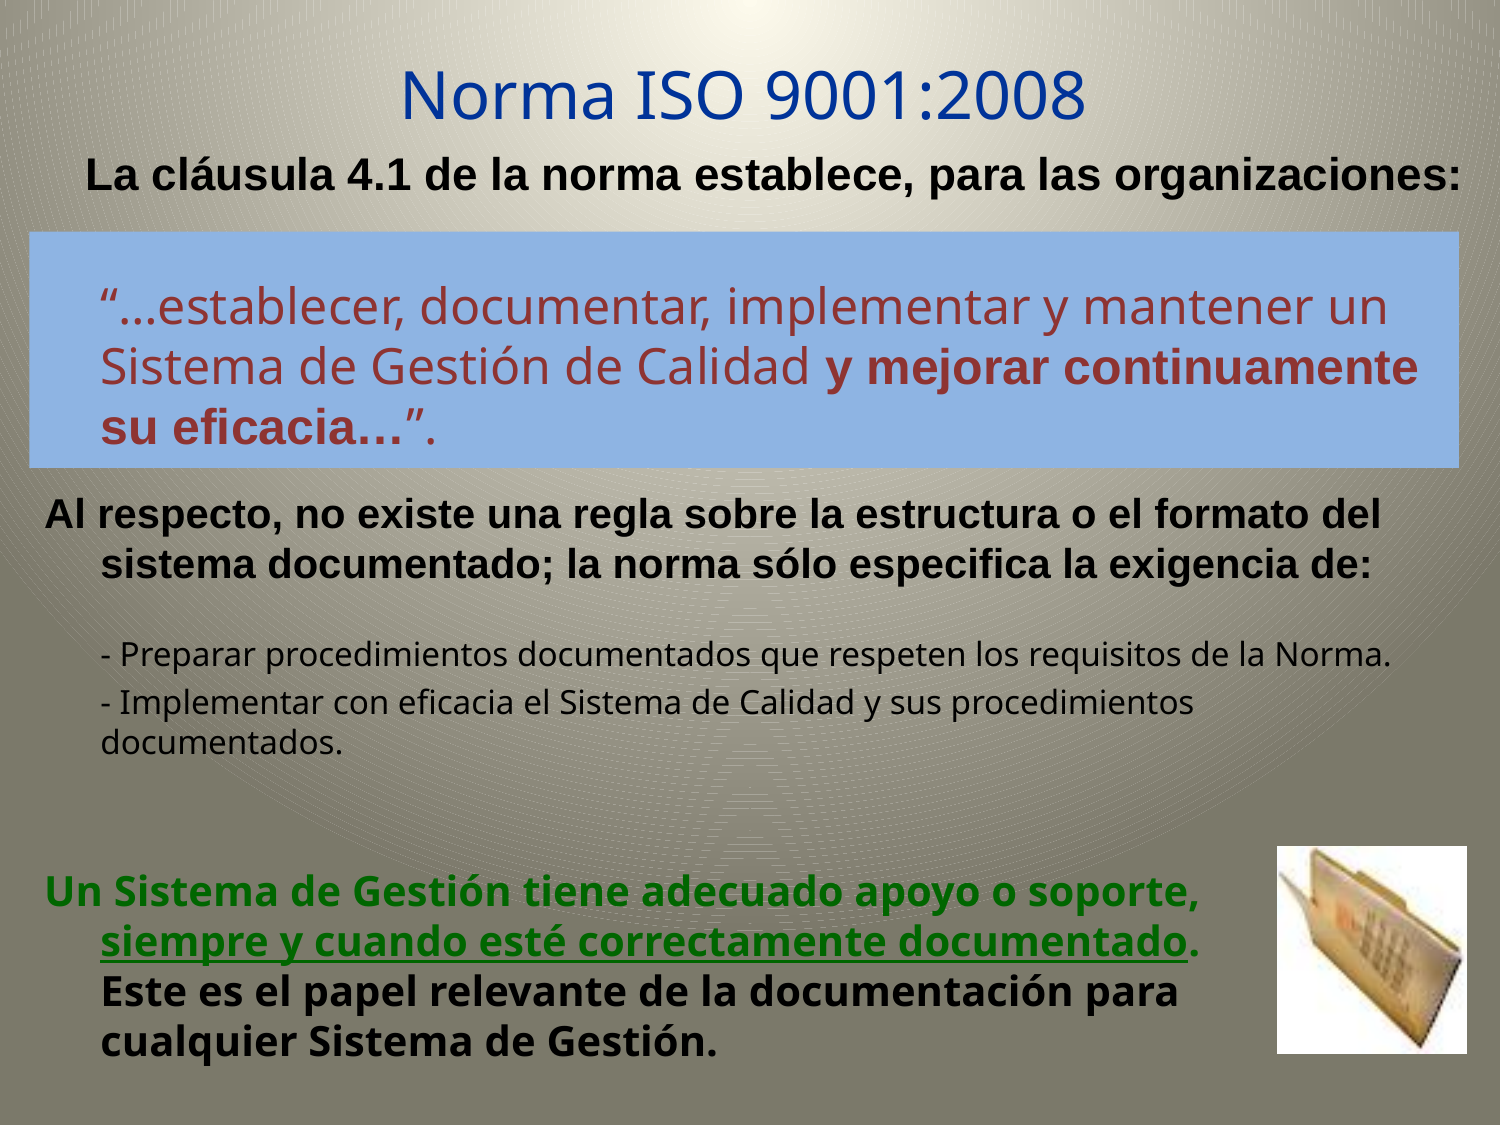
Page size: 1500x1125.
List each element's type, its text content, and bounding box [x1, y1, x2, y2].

title Norma ISO 9001:2008 [29, 30, 1460, 156]
text_box Al respecto, no existe una regla sobre la estructura o el formato del sistema documentado; la norma sólo especifica la exigencia de: - Preparar procedimientos documentados que respeten los requisitos de la Norma. - Implementar con eficacia el Sistema de Calidad y sus procedimientos documentados. [29, 479, 1459, 769]
text_box La cláusula 4.1 de la norma establece, para las organizaciones: [70, 137, 1500, 172]
text_box “…establecer, documentar, implementar y mantener un Sistema de Gestión de Calidad y mejorar continuamente su eficacia…”. [29, 231, 1459, 468]
text_box Un Sistema de Gestión tiene adecuado apoyo o soporte, siempre y cuando esté correctamente documentado. Este es el papel relevante de la documentación para cualquier Sistema de Gestión. [29, 857, 1294, 1094]
picture [1276, 845, 1467, 1054]
